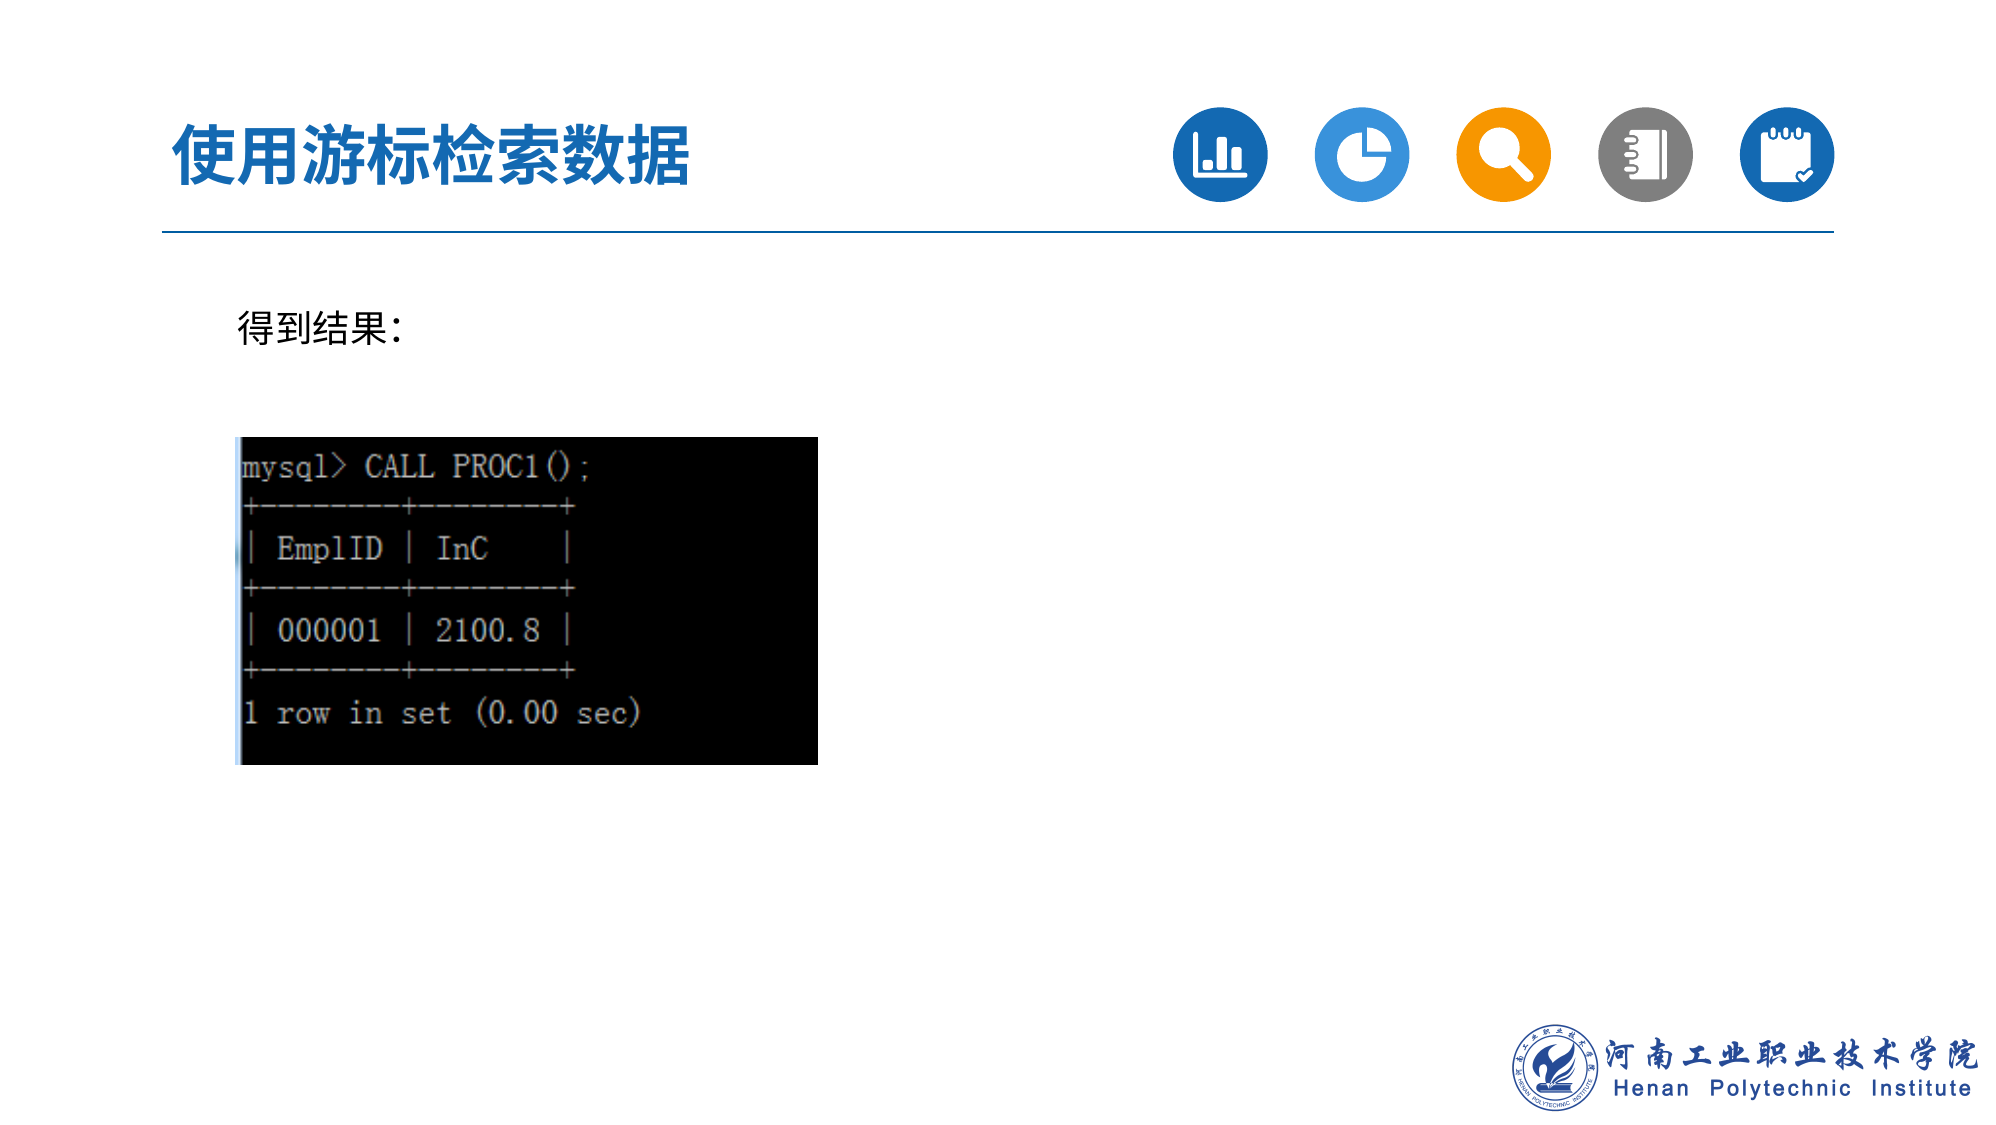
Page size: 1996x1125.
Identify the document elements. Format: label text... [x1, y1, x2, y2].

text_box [1598, 107, 1694, 203]
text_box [1456, 107, 1552, 203]
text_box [1172, 107, 1268, 203]
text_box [1314, 107, 1410, 203]
text_box 使用游标检索数据 [110, 93, 752, 203]
picture [1493, 1020, 1984, 1118]
picture [235, 437, 818, 766]
text_box 得到结果： [147, 275, 1146, 358]
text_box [1739, 107, 1835, 203]
